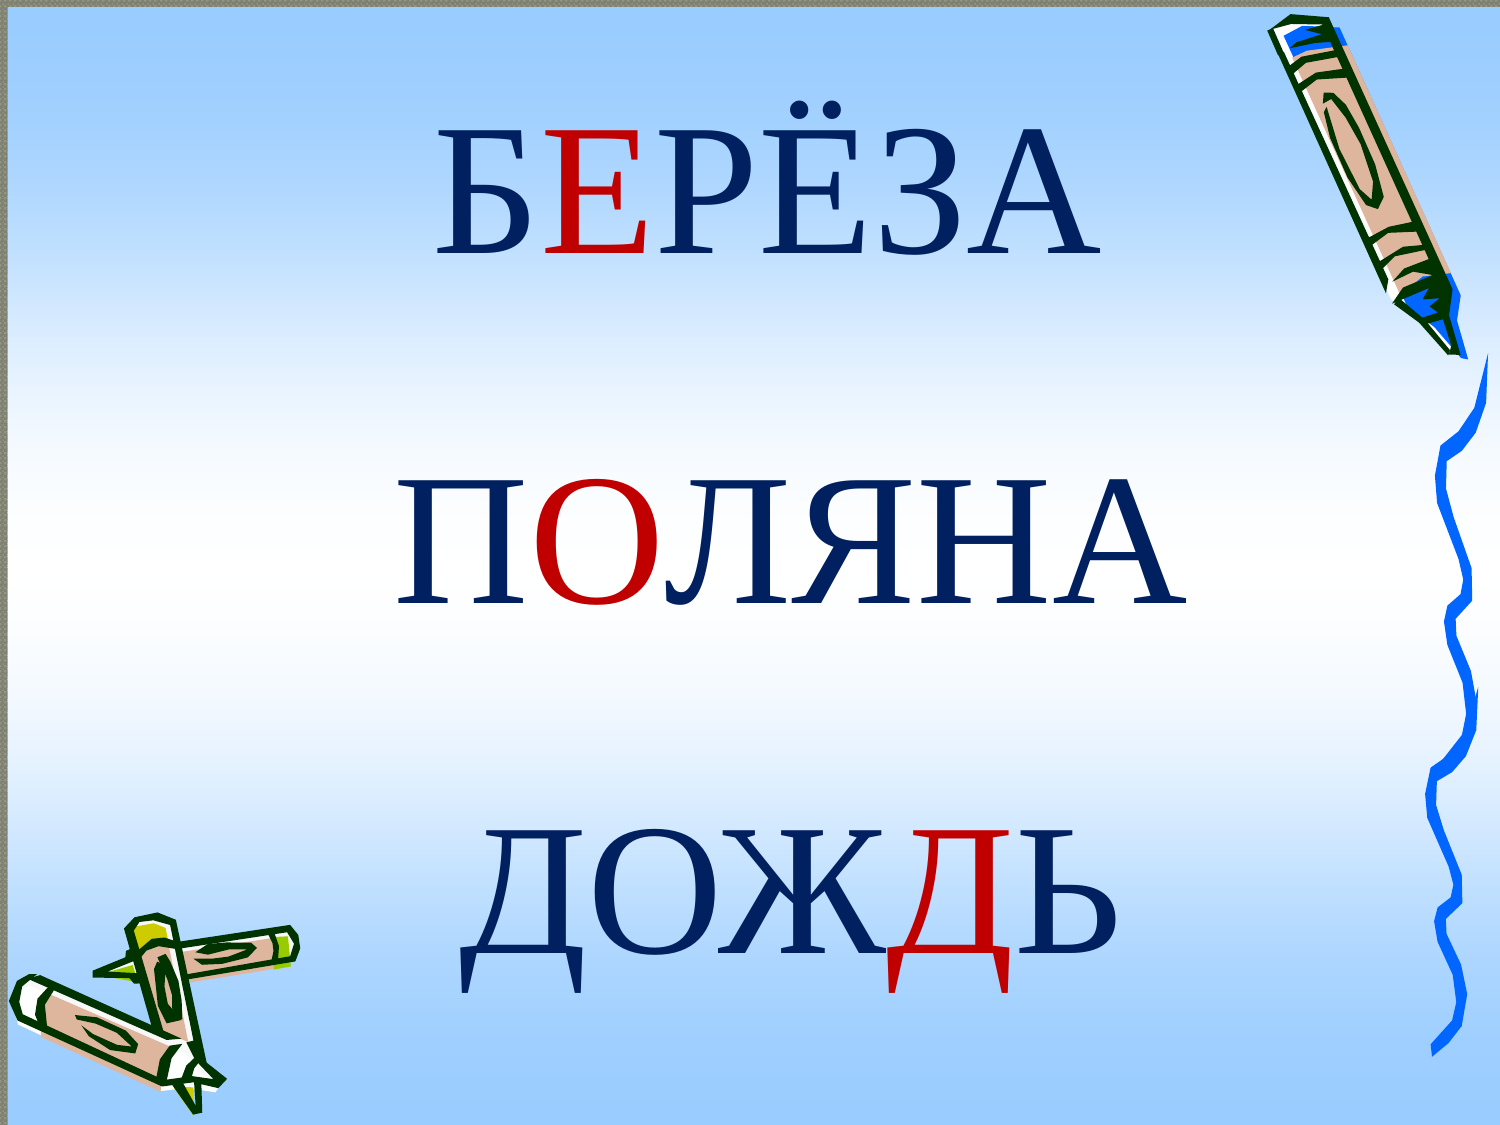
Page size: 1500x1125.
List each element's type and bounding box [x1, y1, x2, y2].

text_box [7, 7, 1500, 1125]
